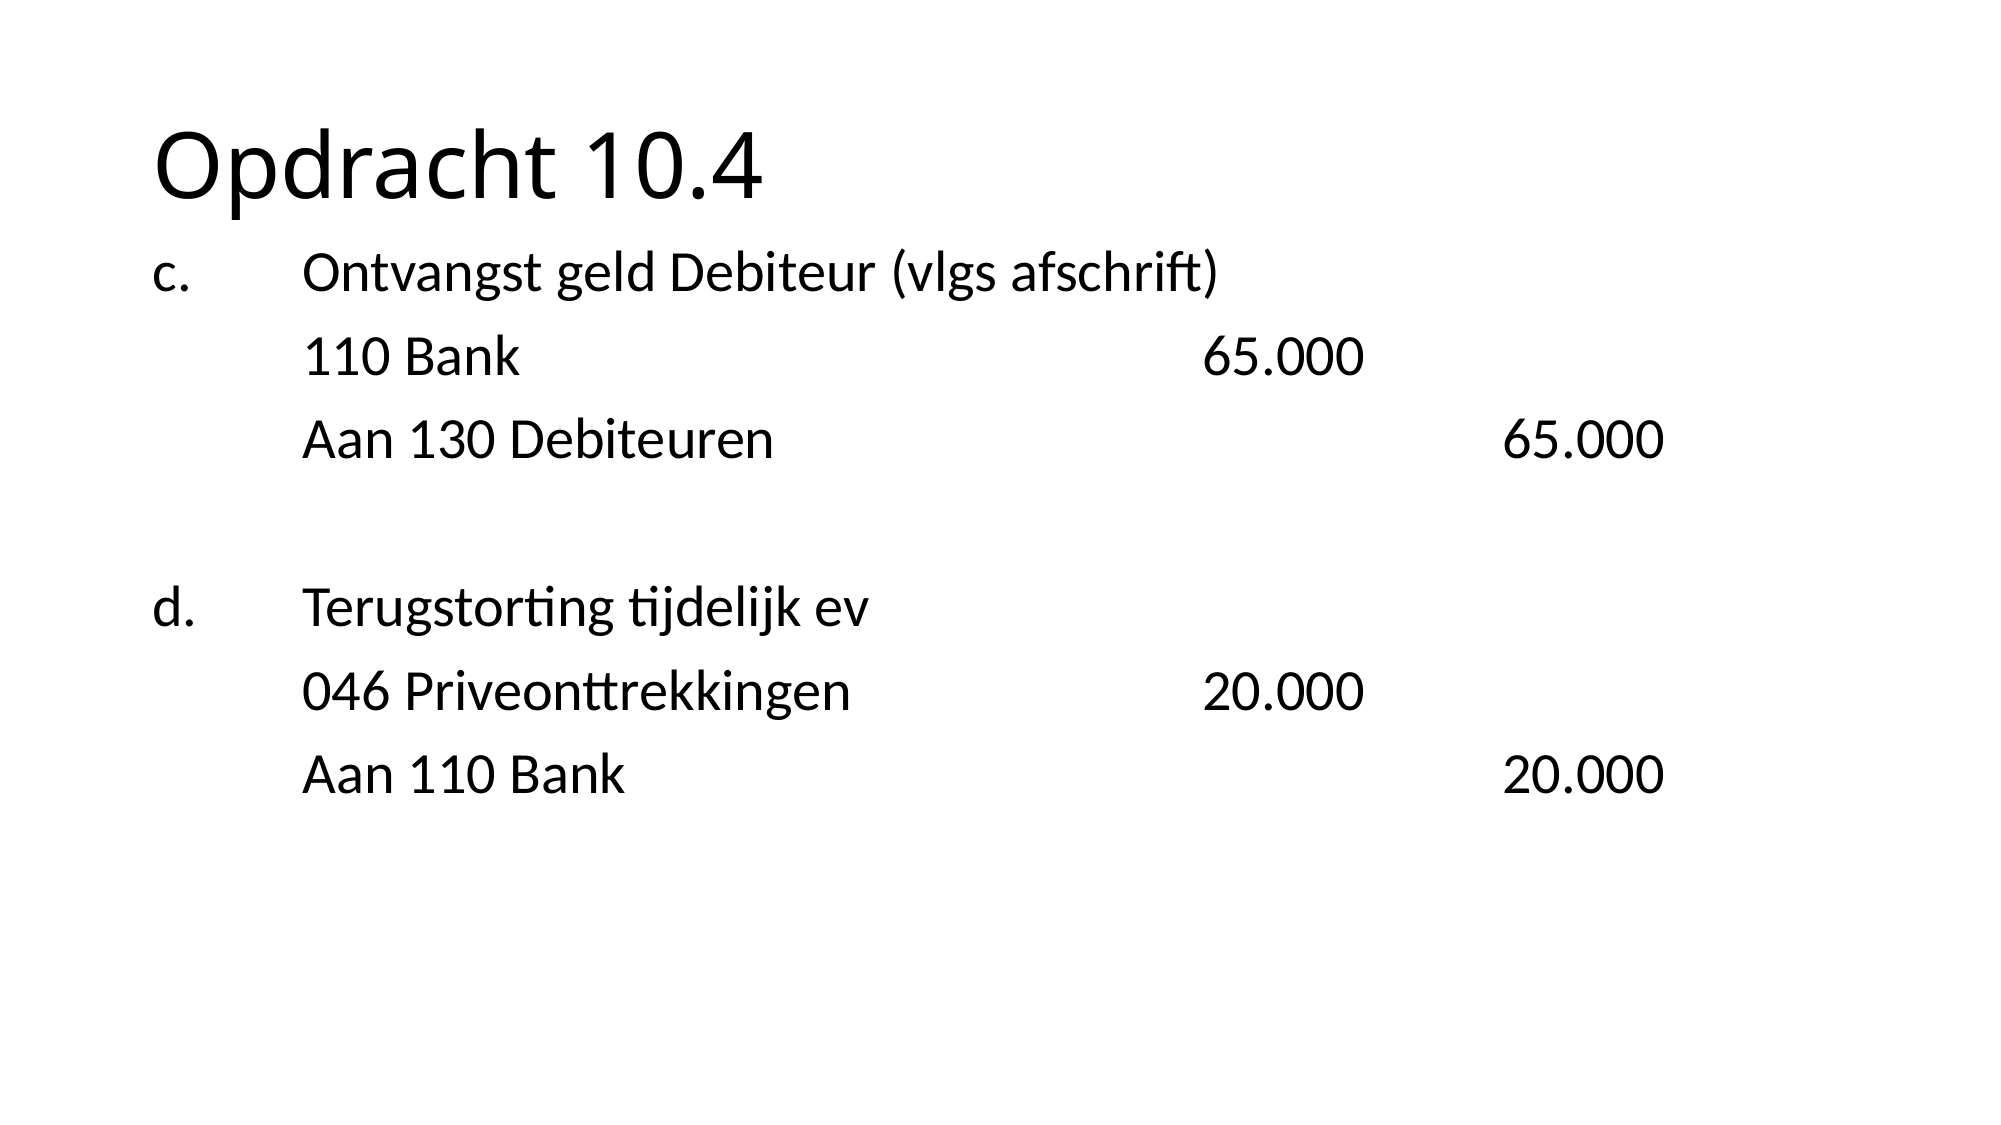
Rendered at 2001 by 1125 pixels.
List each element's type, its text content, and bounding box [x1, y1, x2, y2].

list c. Ontvangst geld Debiteur (vlgs afschrift) 110 Bank 65.000 Aan 130 Debiteuren 65.000 d. Terugstorting tijdelijk ev 046 Priveonttrekkingen 20.000 Aan 110 Bank 20.000 [137, 233, 1863, 1084]
title Opdracht 10.4 [137, 59, 1863, 233]
